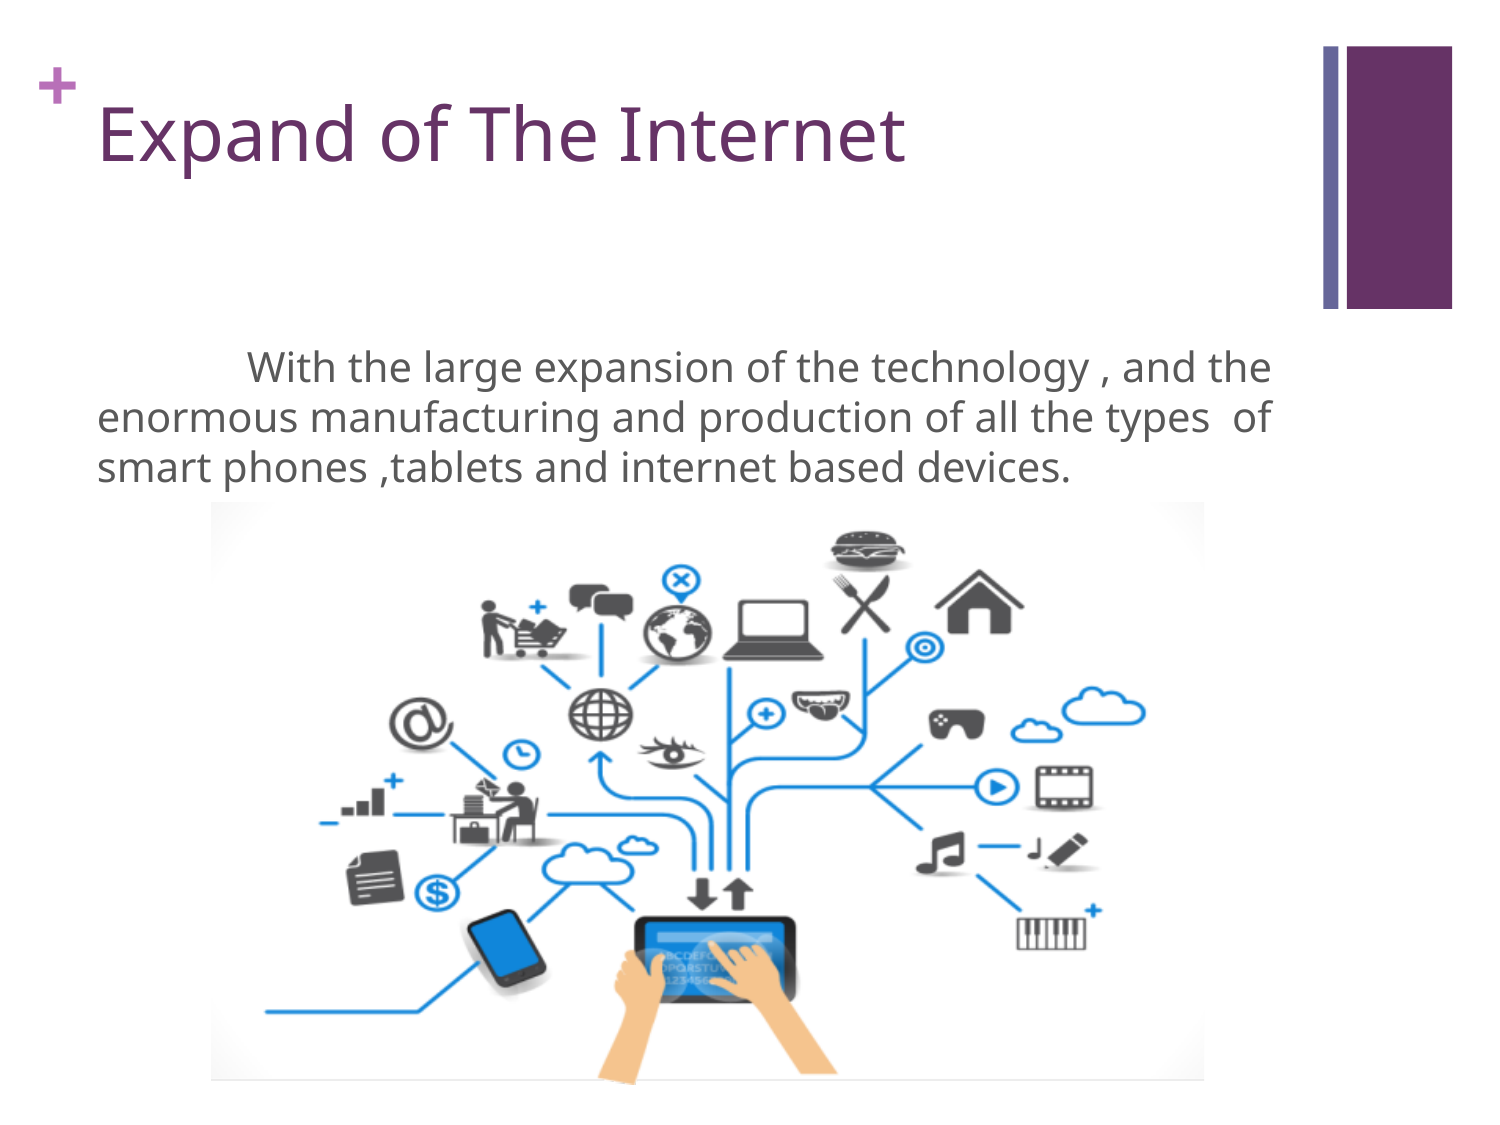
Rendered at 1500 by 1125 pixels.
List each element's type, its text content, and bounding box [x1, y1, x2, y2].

picture [210, 501, 1205, 1085]
title Expand of The Internet [81, 79, 1322, 241]
list With the large expansion of the technology , and the enormous manufacturing and production of all the types of smart phones ,tablets and internet based devices. [81, 241, 1322, 922]
